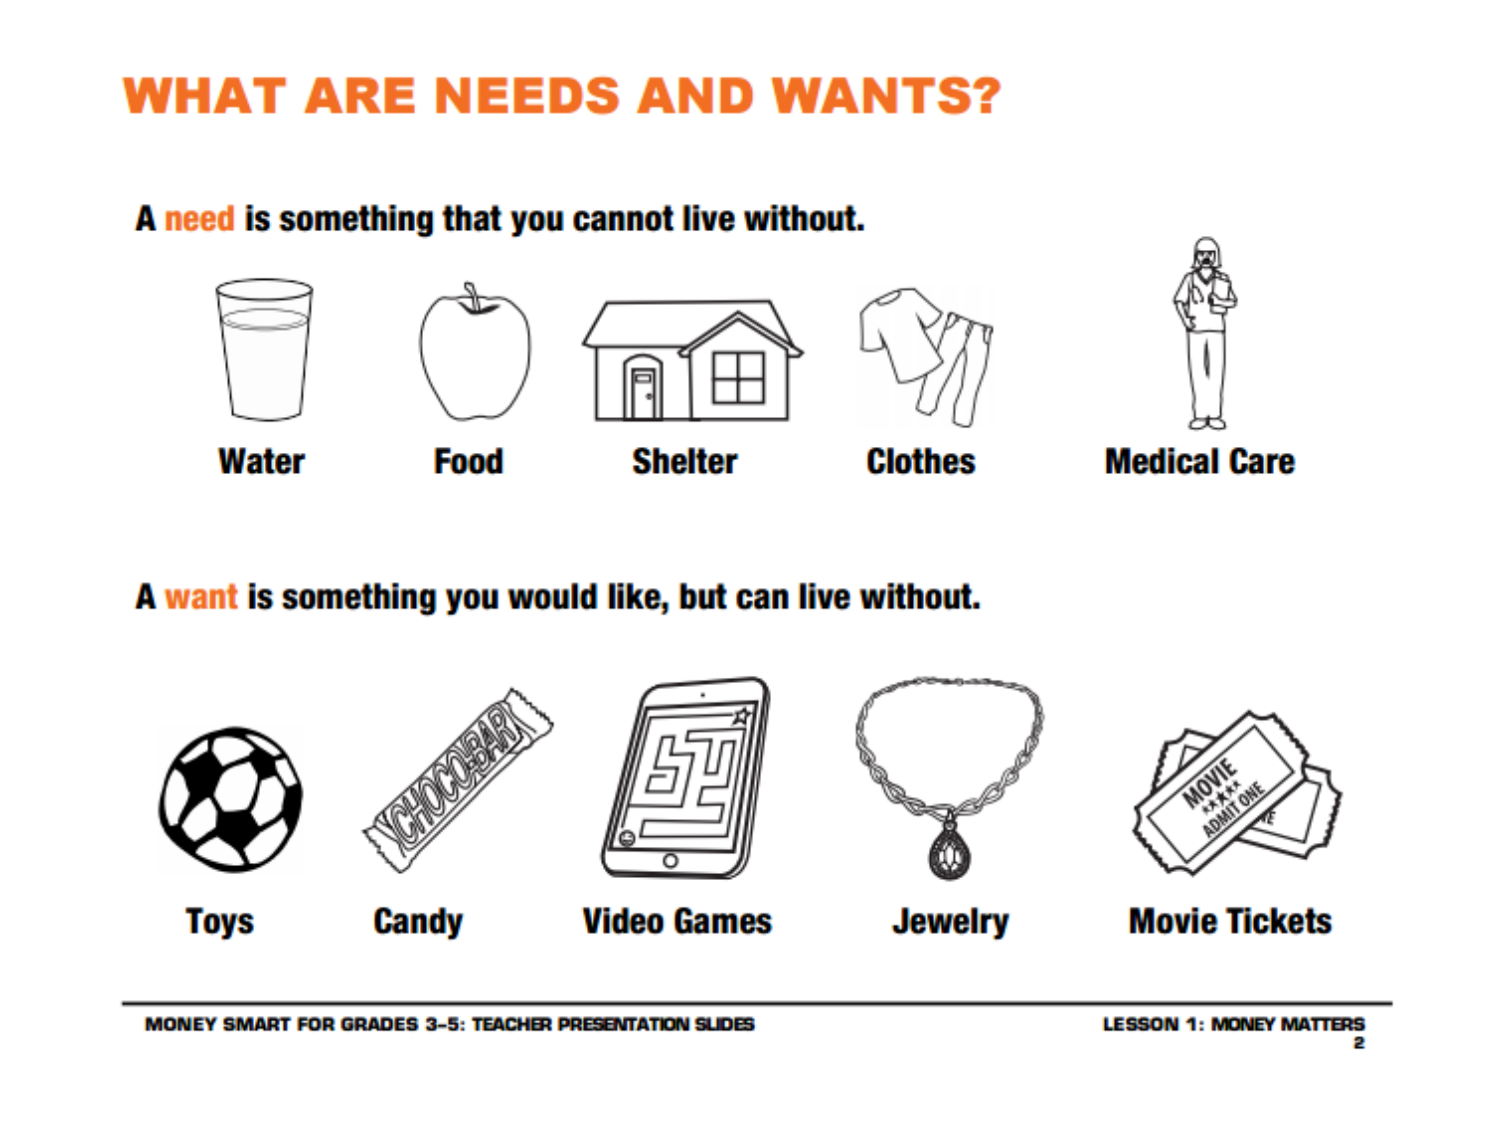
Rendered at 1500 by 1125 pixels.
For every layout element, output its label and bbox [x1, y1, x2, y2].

picture [87, 36, 1426, 1079]
